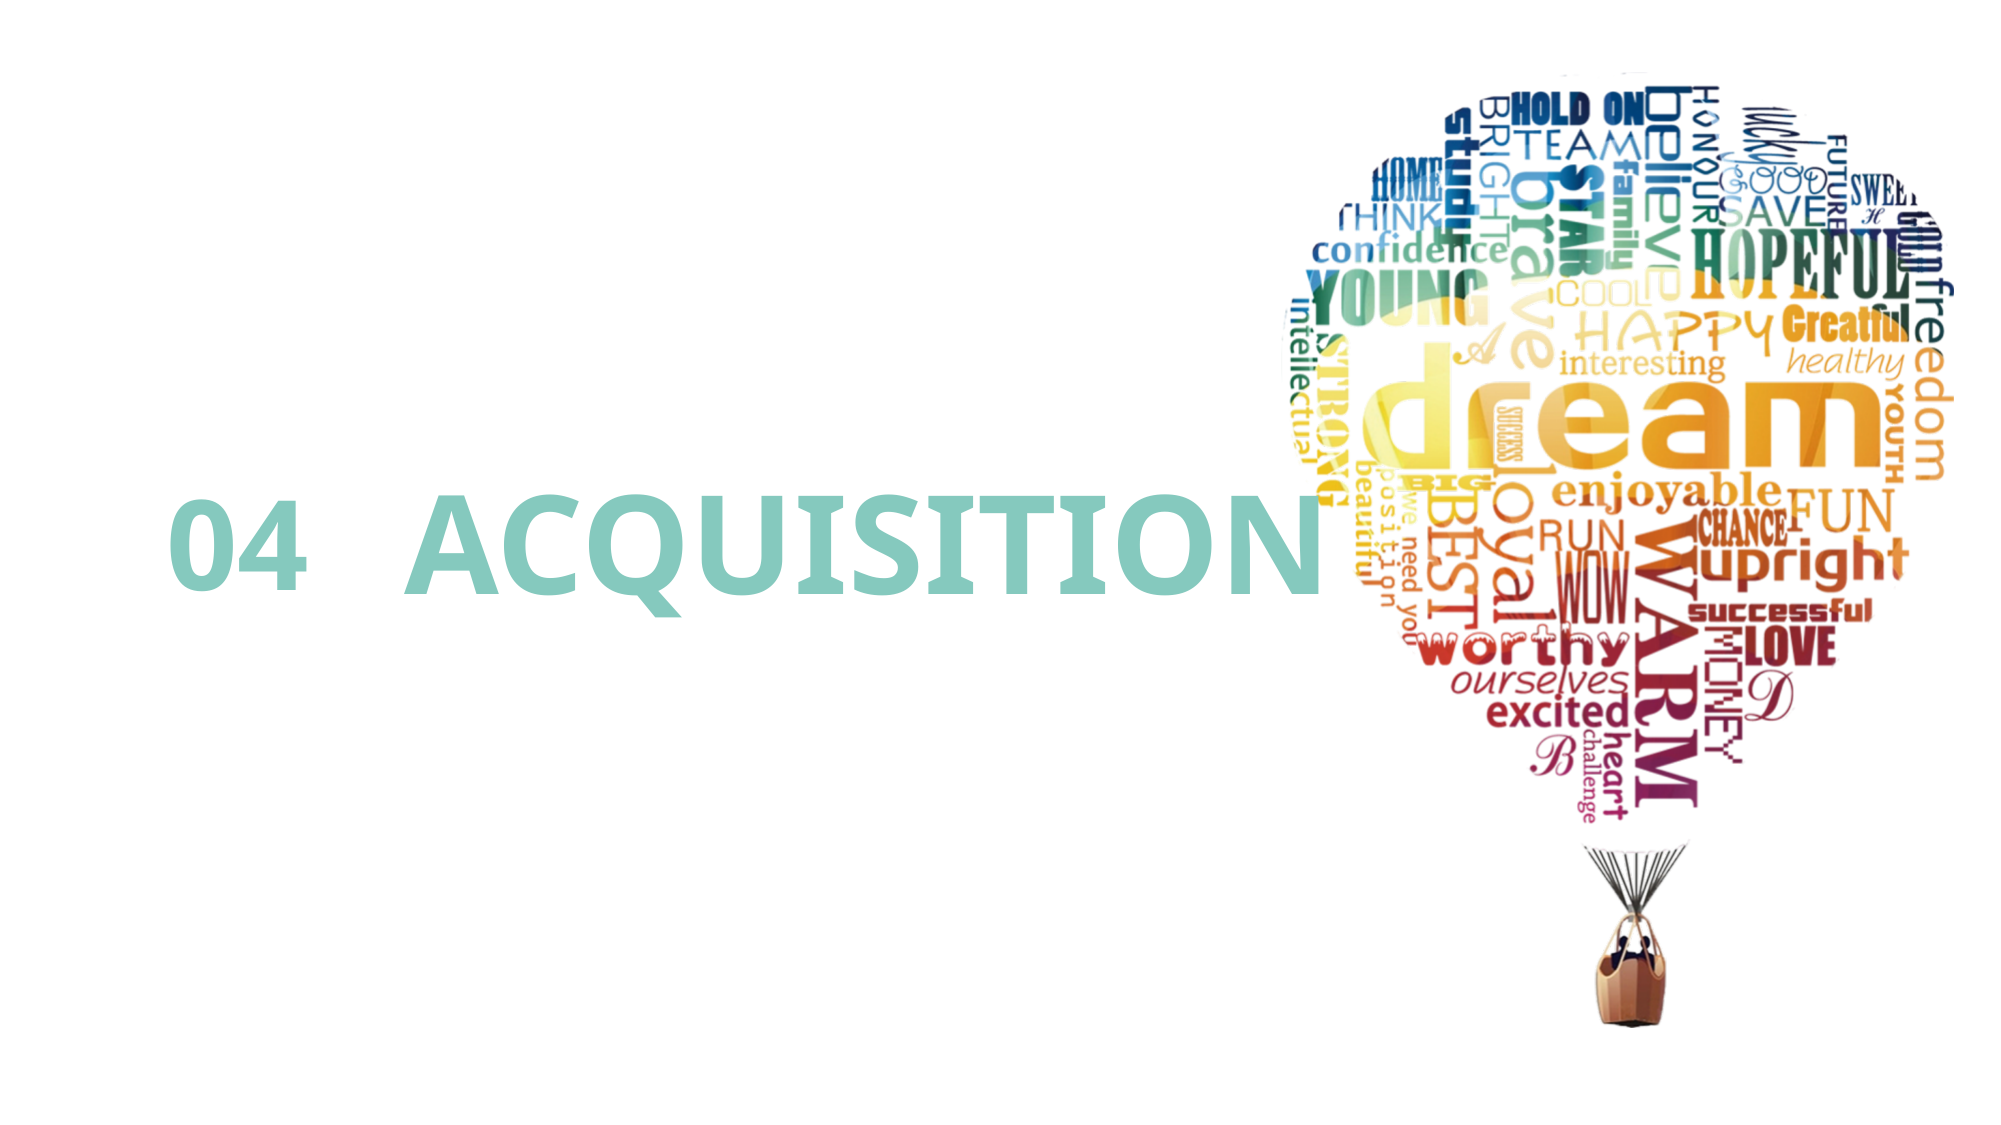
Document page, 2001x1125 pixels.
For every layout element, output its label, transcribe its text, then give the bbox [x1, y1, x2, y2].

picture [1281, 72, 1954, 1028]
text_box 04 [151, 457, 364, 623]
text_box ACQUISITION [389, 449, 1281, 630]
